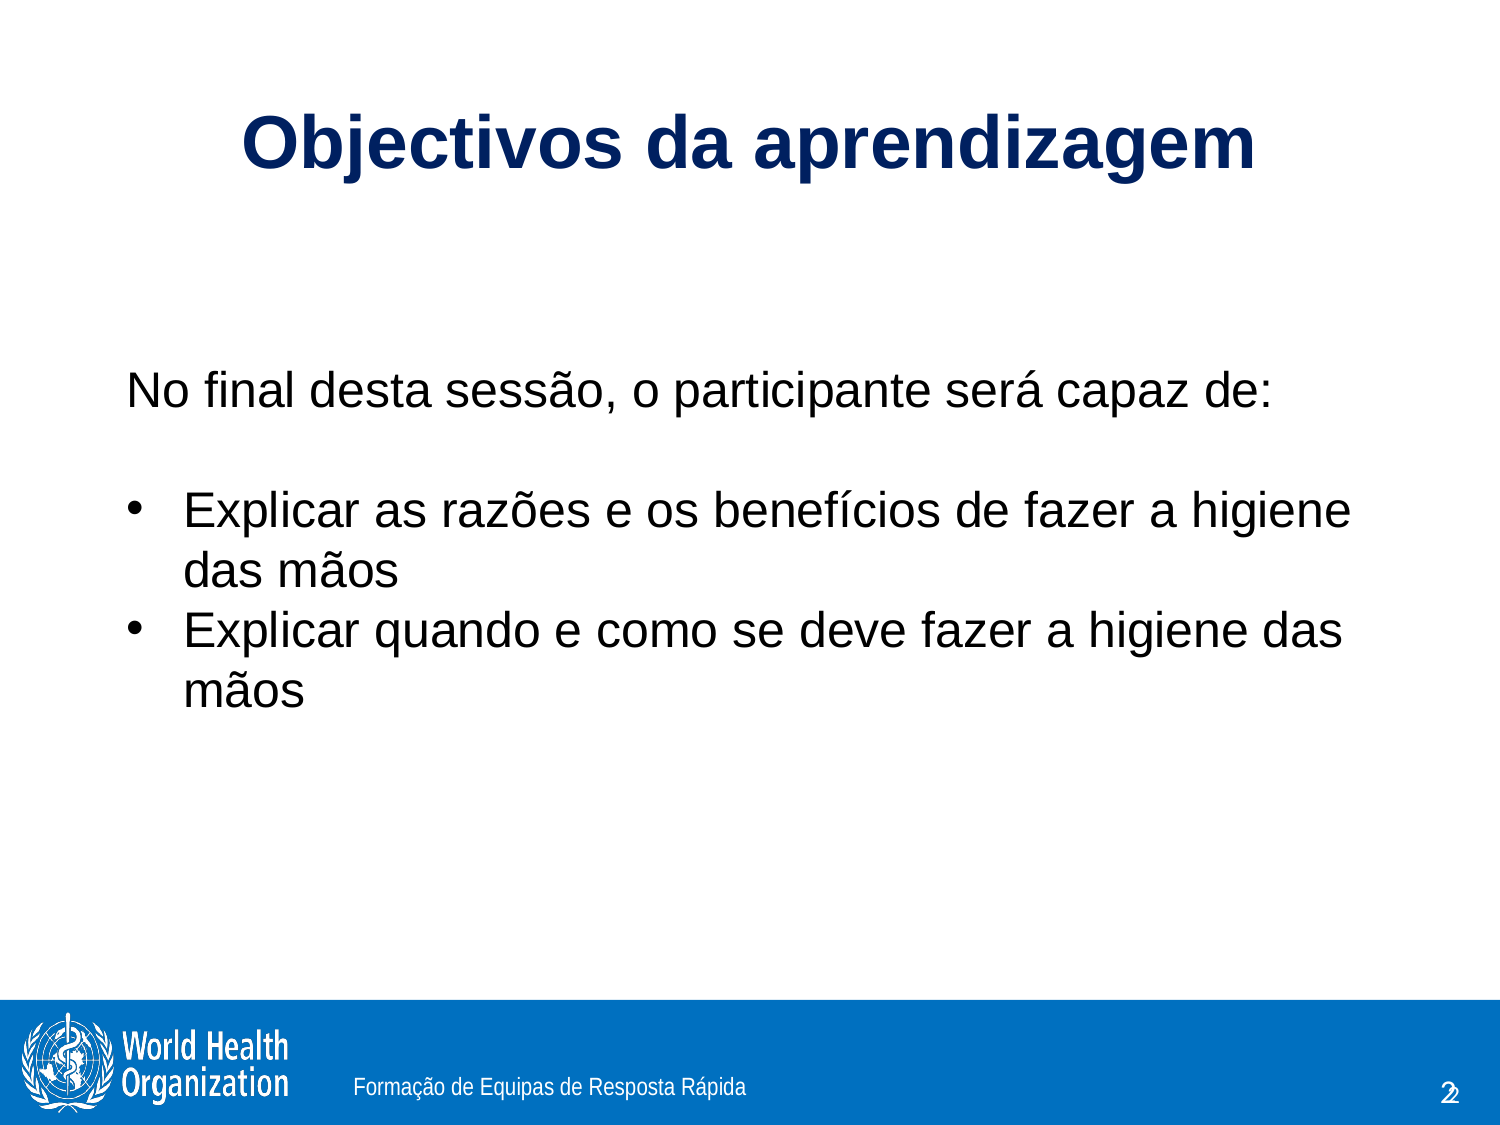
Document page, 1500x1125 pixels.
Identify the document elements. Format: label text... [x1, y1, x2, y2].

picture [21, 1012, 288, 1113]
text_box No final desta sessão, o participante será capaz de: Explicar as razões e os benefícios de fazer a higiene das mãos Explicar quando e como se deve fazer a higiene das mãos [112, 349, 1400, 725]
title Objectivos da aprendizagem [75, 45, 1425, 233]
slide_number 2 [1374, 1063, 1475, 1124]
